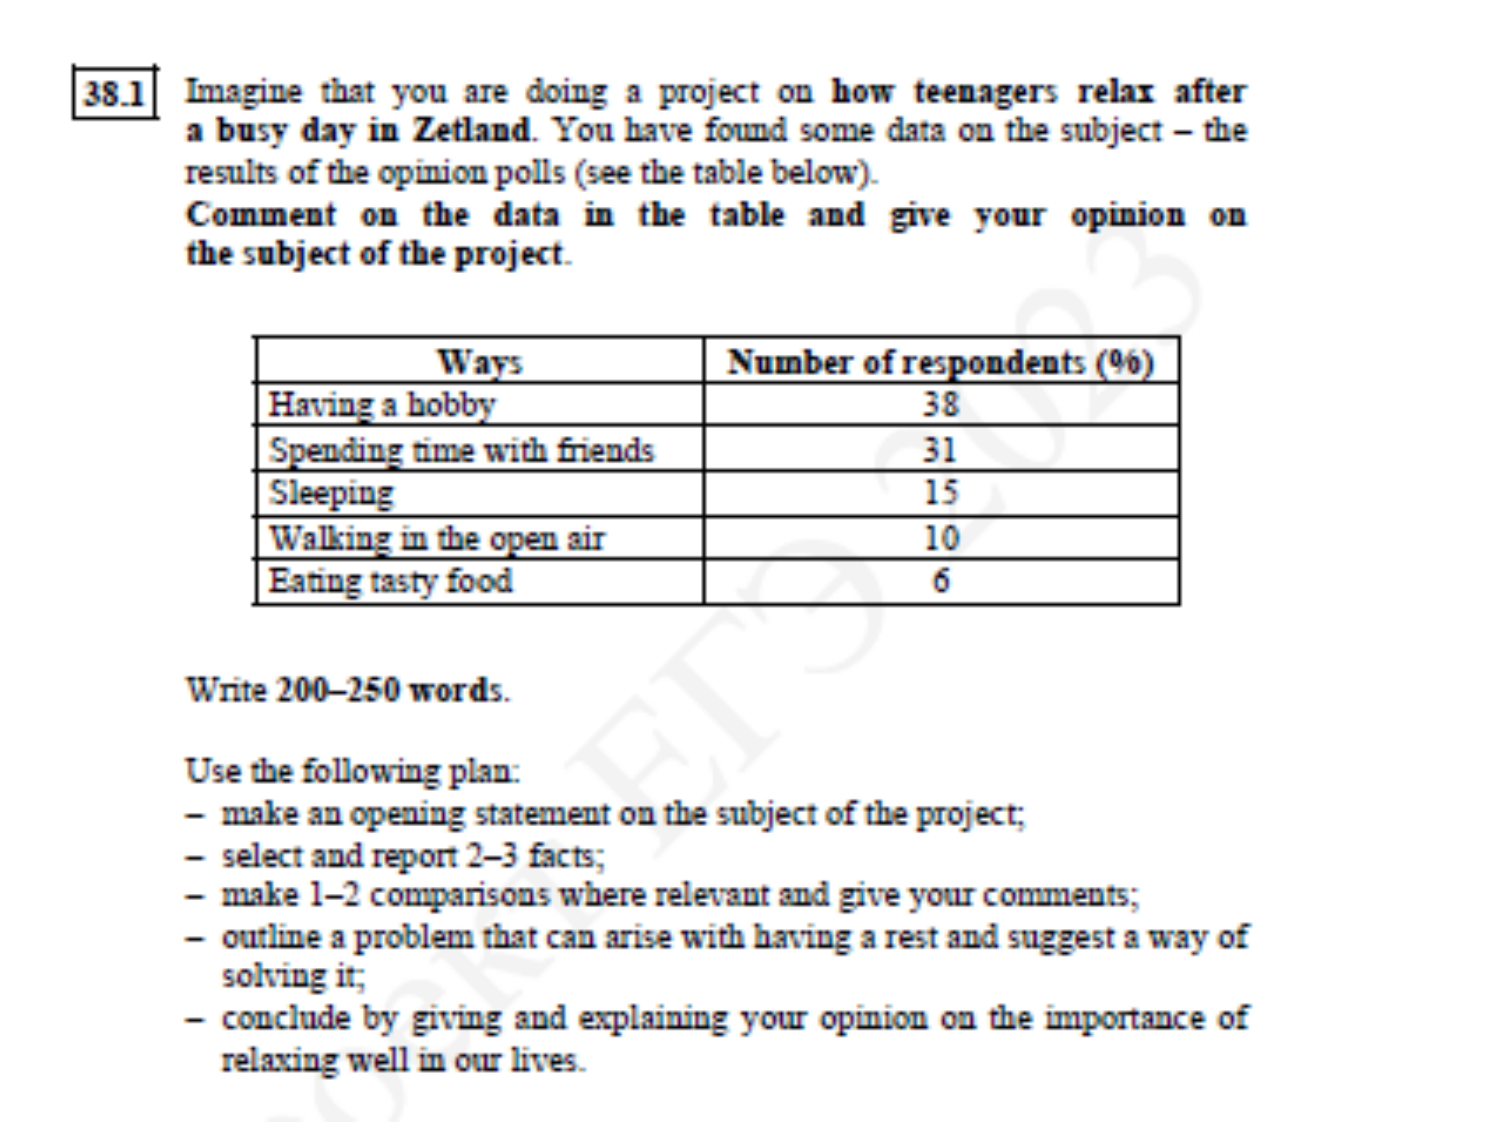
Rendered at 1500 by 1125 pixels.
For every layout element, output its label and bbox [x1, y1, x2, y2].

list [45, 58, 1348, 1122]
